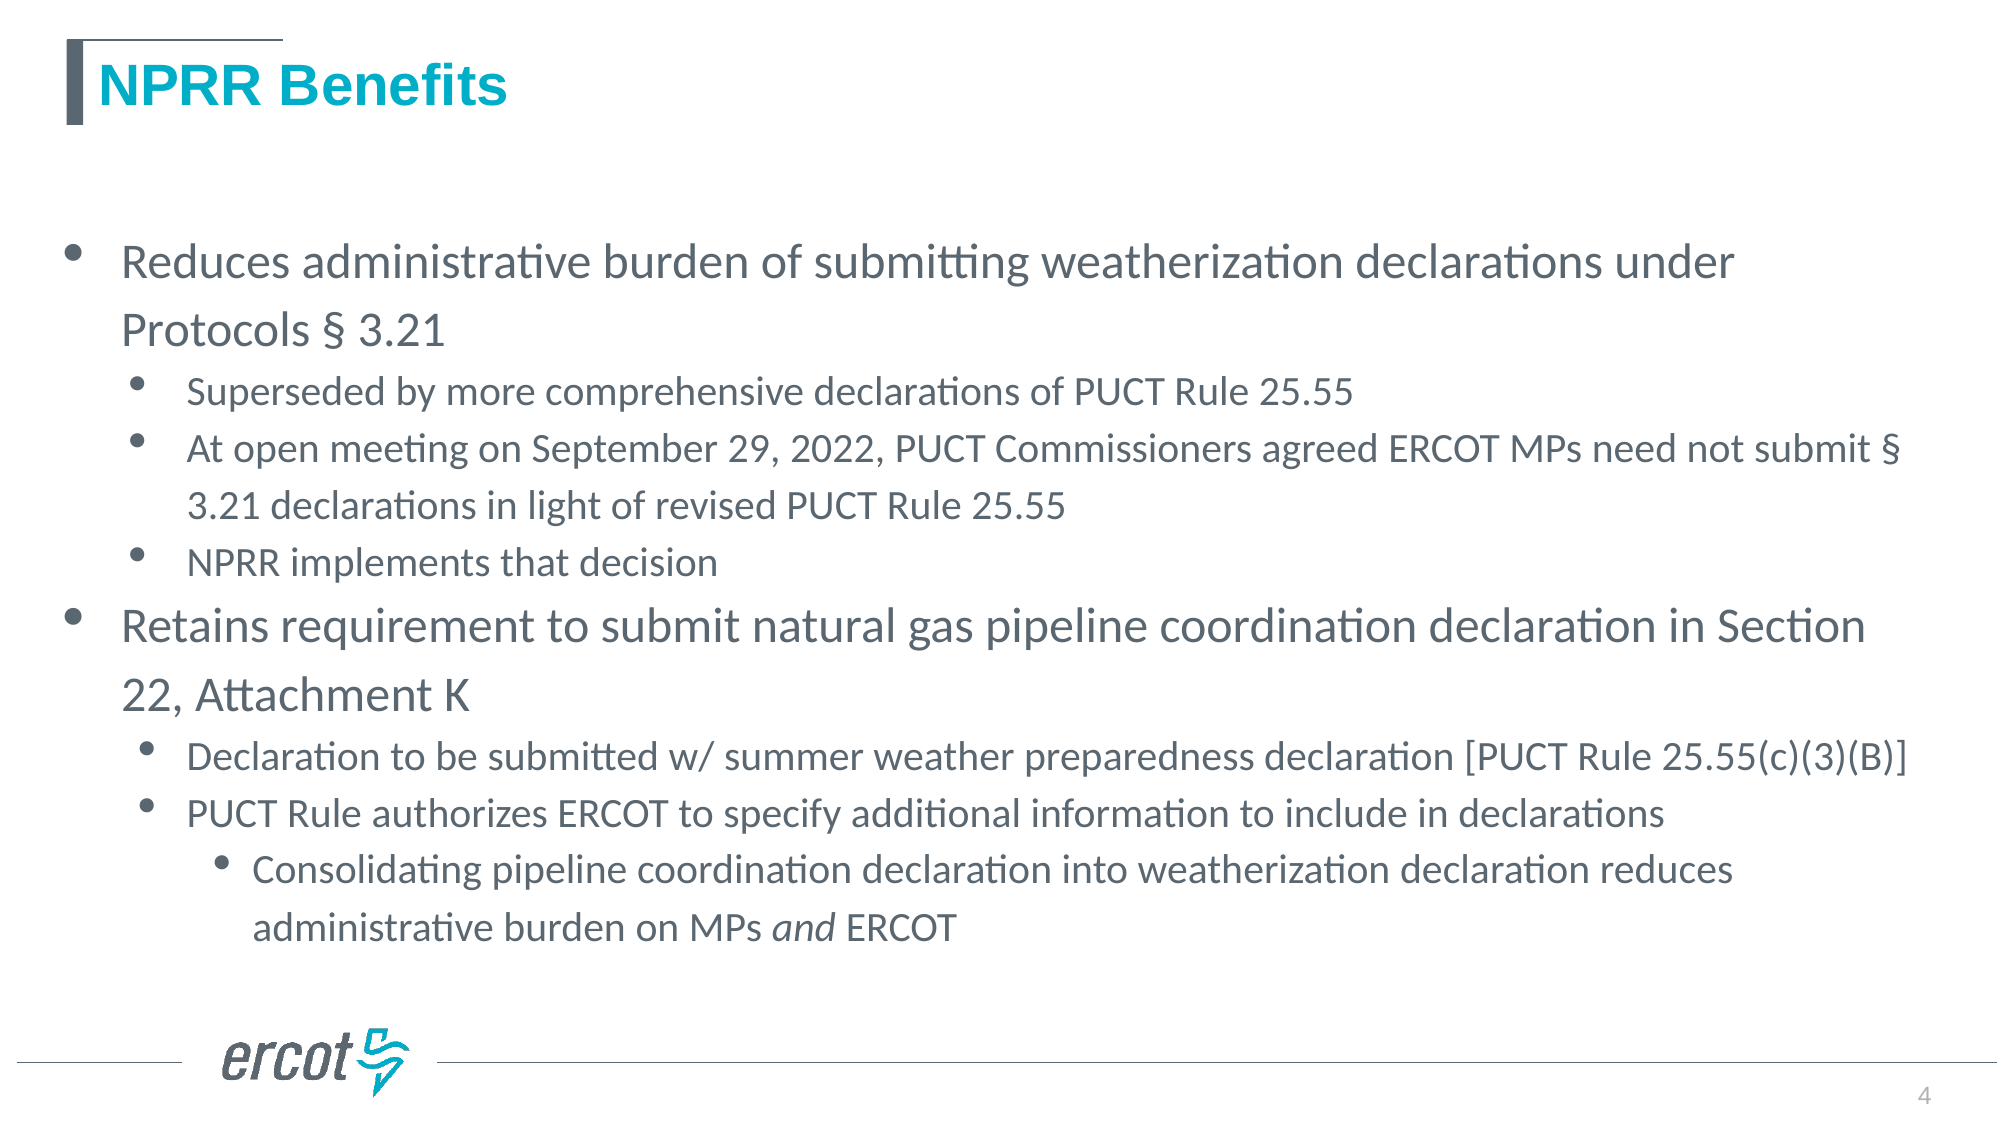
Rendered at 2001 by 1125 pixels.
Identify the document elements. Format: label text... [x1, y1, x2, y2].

title NPRR Benefits [83, 39, 1934, 125]
picture [218, 1024, 413, 1100]
slide_number 4 [1866, 1076, 1984, 1113]
list Reduces administrative burden of submitting weatherization declarations under Protocols § 3.21 Superseded by more comprehensive declarations of PUCT Rule 25.55 At open meeting on September 29, 2022, PUCT Commissioners agreed ERCOT MPs need not submit § 3.21 declarations in light of revised PUCT Rule 25.55 NPRR implements that decision Retains requirement to submit natural gas pipeline coordination declaration in Section 22, Attachment K Declaration to be submitted w/ summer weather preparedness declaration [PUCT Rule 25.55(c)(3)(B)] PUCT Rule authorizes ERCOT to specify additional information to include in declarations Consolidating pipeline coordination declaration into weatherization declaration reduces administrative burden on MPs and ERCOT [50, 212, 1934, 1013]
